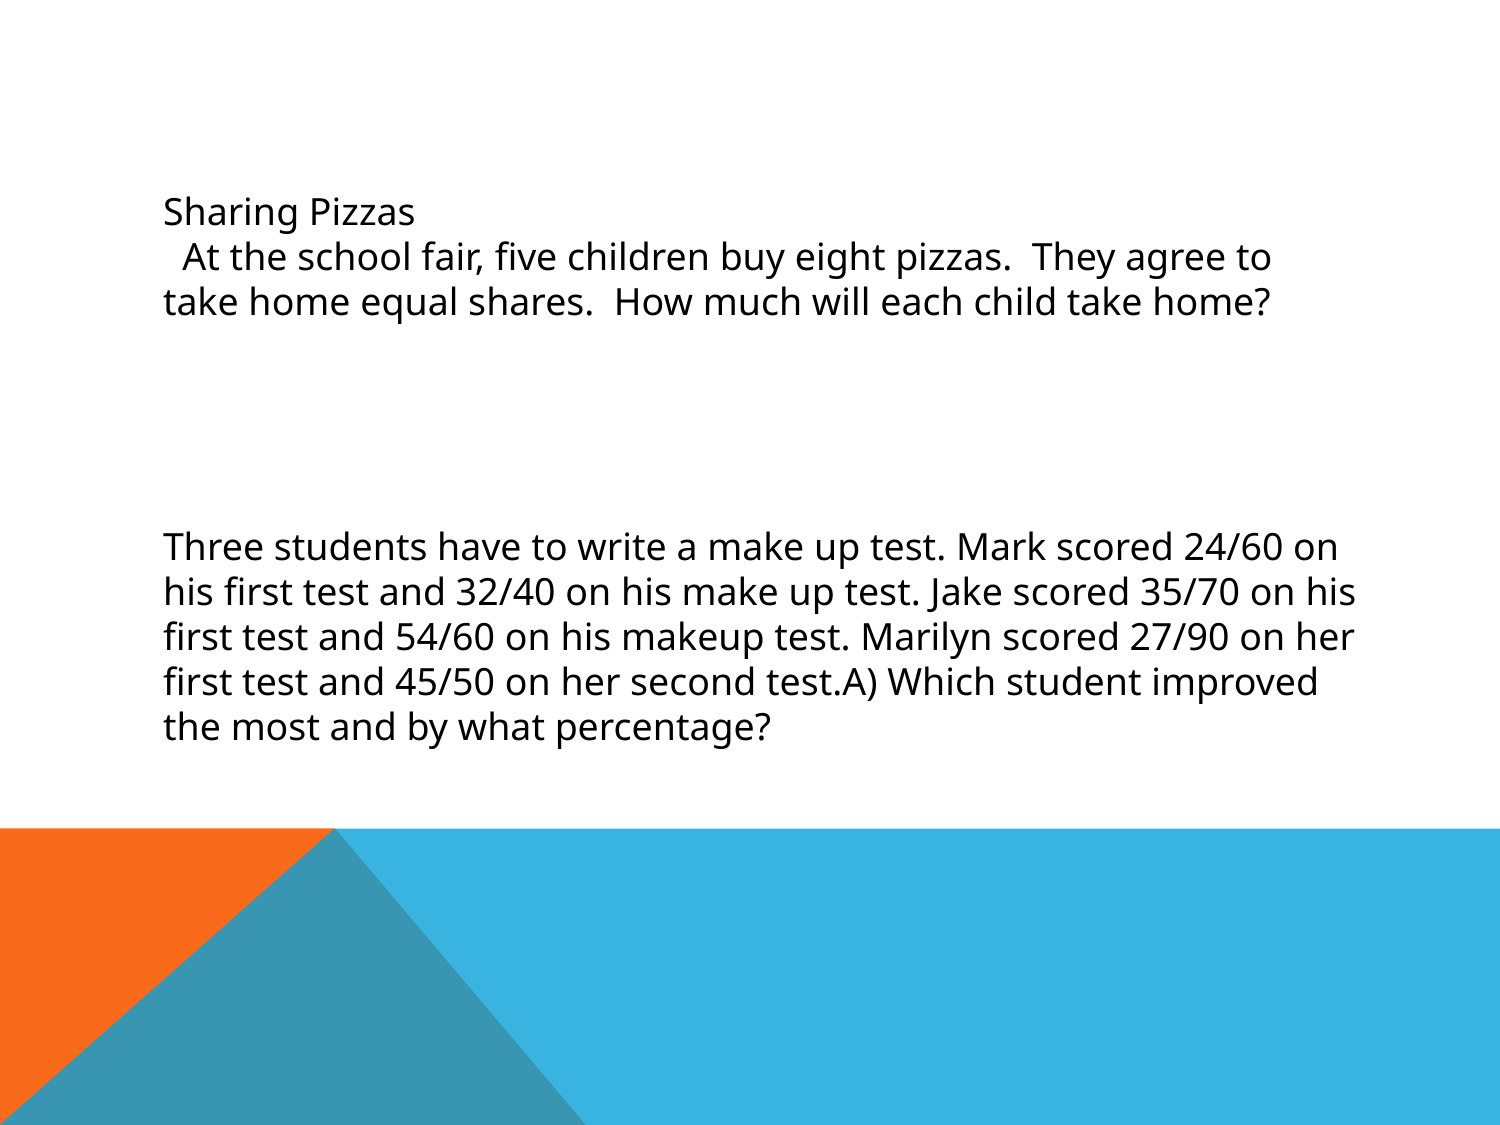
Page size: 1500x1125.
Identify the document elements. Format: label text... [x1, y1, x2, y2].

text_box Sharing Pizzas At the school fair, ﬁve children buy eight pizzas. They agree to take home equal shares. How much will each child take home? [148, 180, 1318, 331]
text_box Three students have to write a make up test. Mark scored 24/60 on his first test and 32/40 on his make up test. Jake scored 35/70 on his first test and 54/60 on his makeup test. Marilyn scored 27/90 on her first test and 45/50 on her second test.A) Which student improved the most and by what percentage? [148, 515, 1389, 755]
